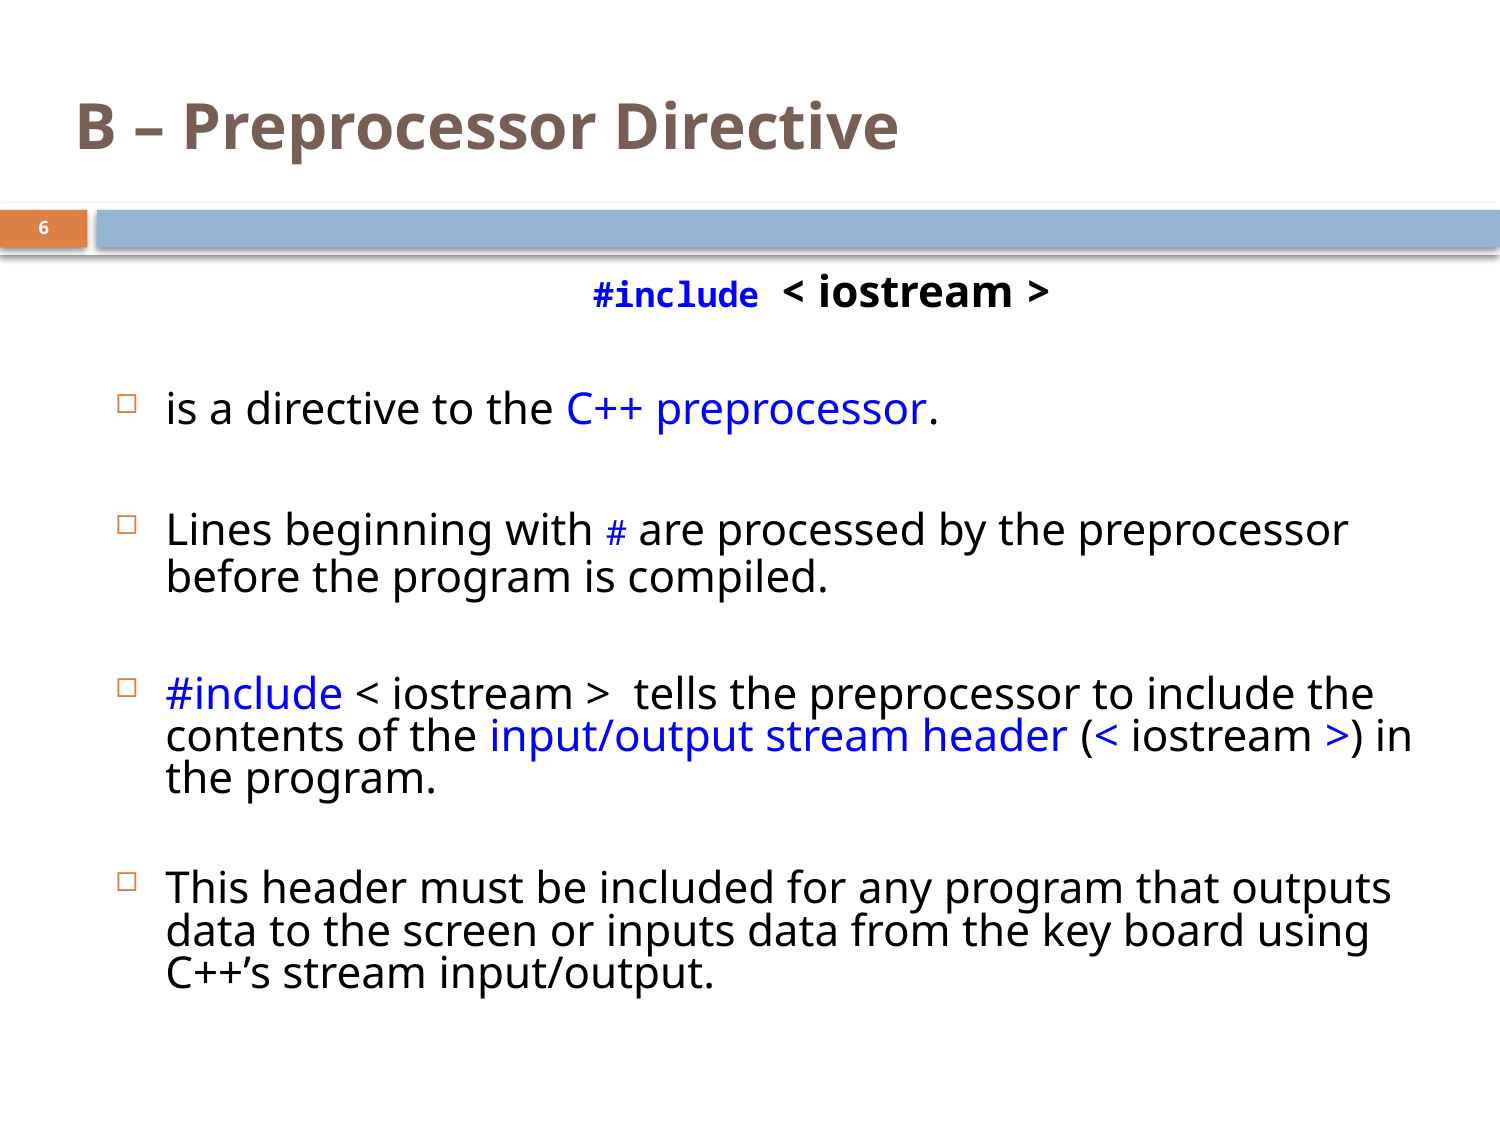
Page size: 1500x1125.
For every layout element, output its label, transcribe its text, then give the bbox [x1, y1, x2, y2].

slide_number 6 [0, 208, 88, 249]
title B – Preprocessor Directive [52, 42, 922, 206]
list #include < iostream > is a directive to the C++ preprocessor. Lines beginning with # are processed by the preprocessor before the program is compiled. #include < iostream > tells the preprocessor to include the contents of the input/output stream header (< iostream >) in the program. This header must be included for any program that outputs data to the screen or inputs data from the key board using C++’s stream input/output. [100, 262, 1439, 1006]
